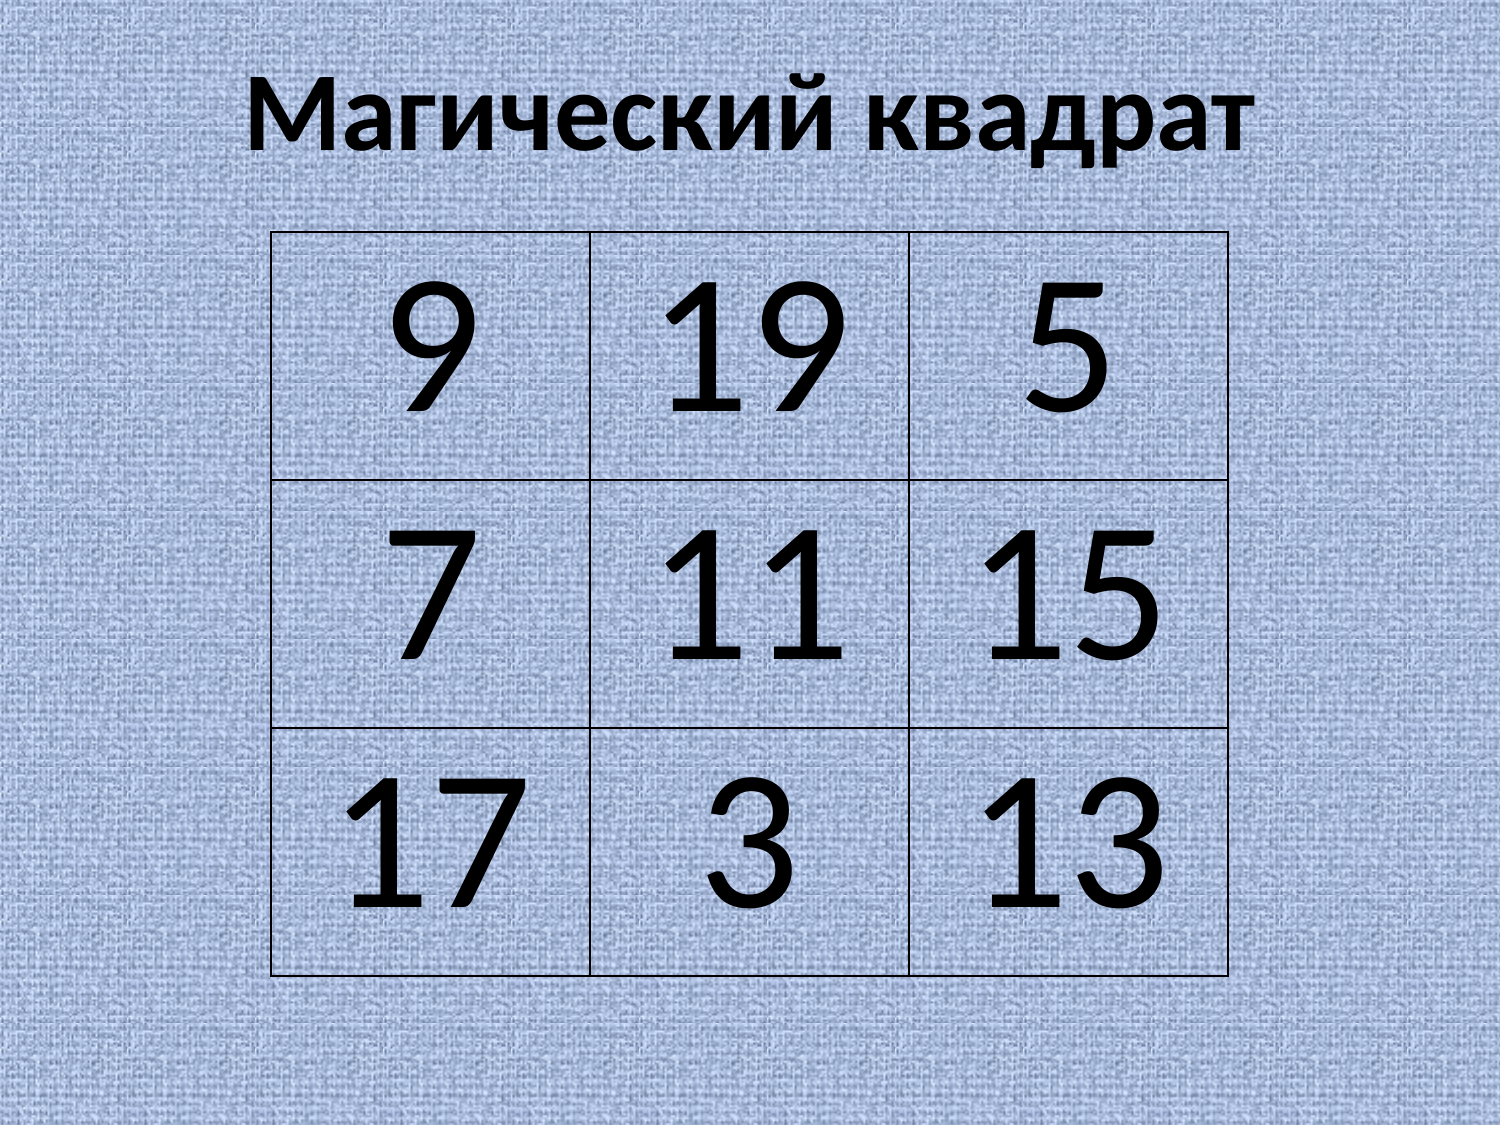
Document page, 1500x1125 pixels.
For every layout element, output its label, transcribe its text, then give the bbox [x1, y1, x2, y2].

table_cell 11 [591, 481, 908, 727]
table_header 9 [272, 233, 589, 479]
table_cell 17 [272, 729, 589, 975]
table_header 19 [591, 233, 908, 479]
table_cell 15 [910, 481, 1227, 727]
table_cell 3 [591, 729, 908, 975]
table_cell 7 [272, 481, 589, 727]
table_header 5 [910, 233, 1227, 479]
table_cell 13 [910, 729, 1227, 975]
text_box Магический квадрат [112, 30, 1388, 206]
